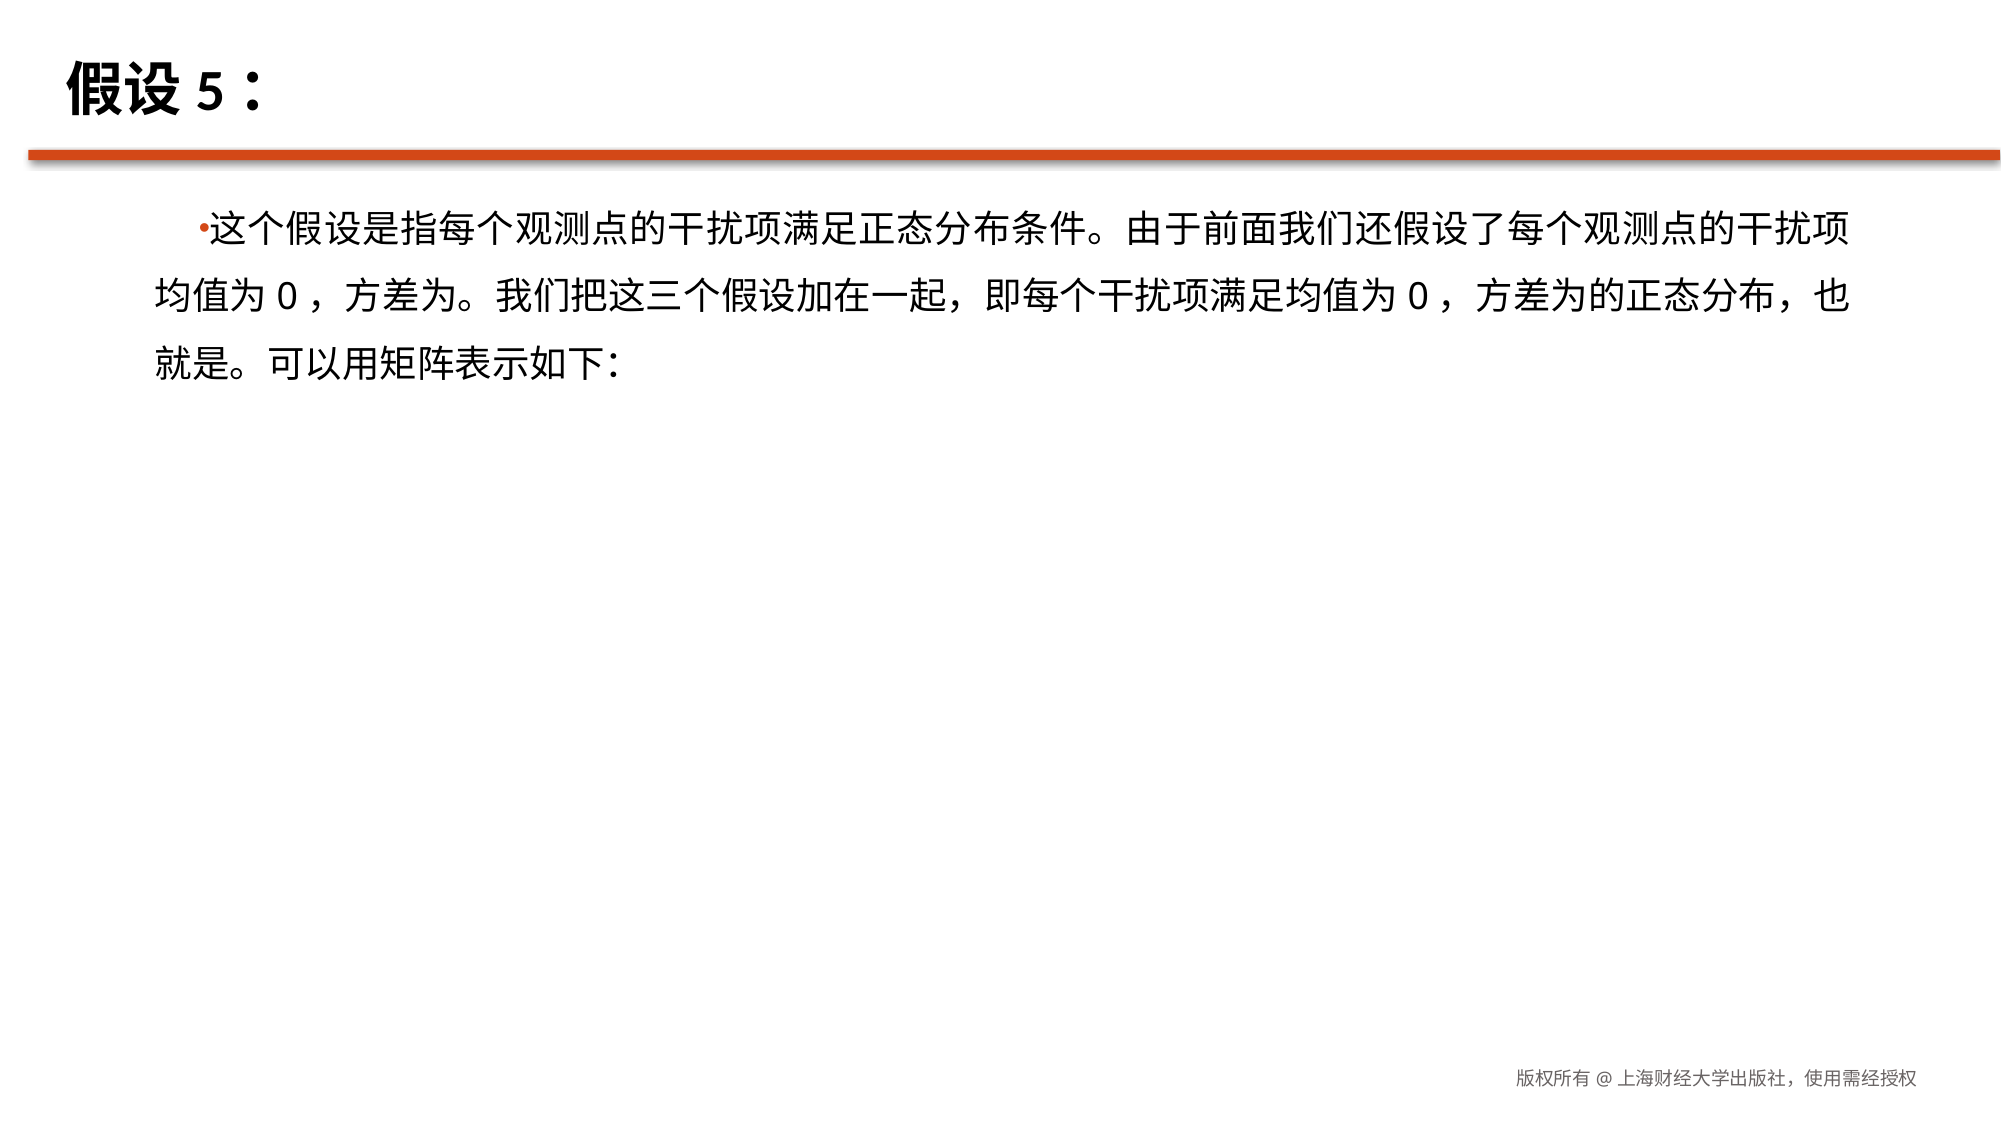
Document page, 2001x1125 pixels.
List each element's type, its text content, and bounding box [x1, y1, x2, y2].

footer 版权所有@上海财经大学出版社，使用需经授权 [1483, 1046, 1950, 1109]
